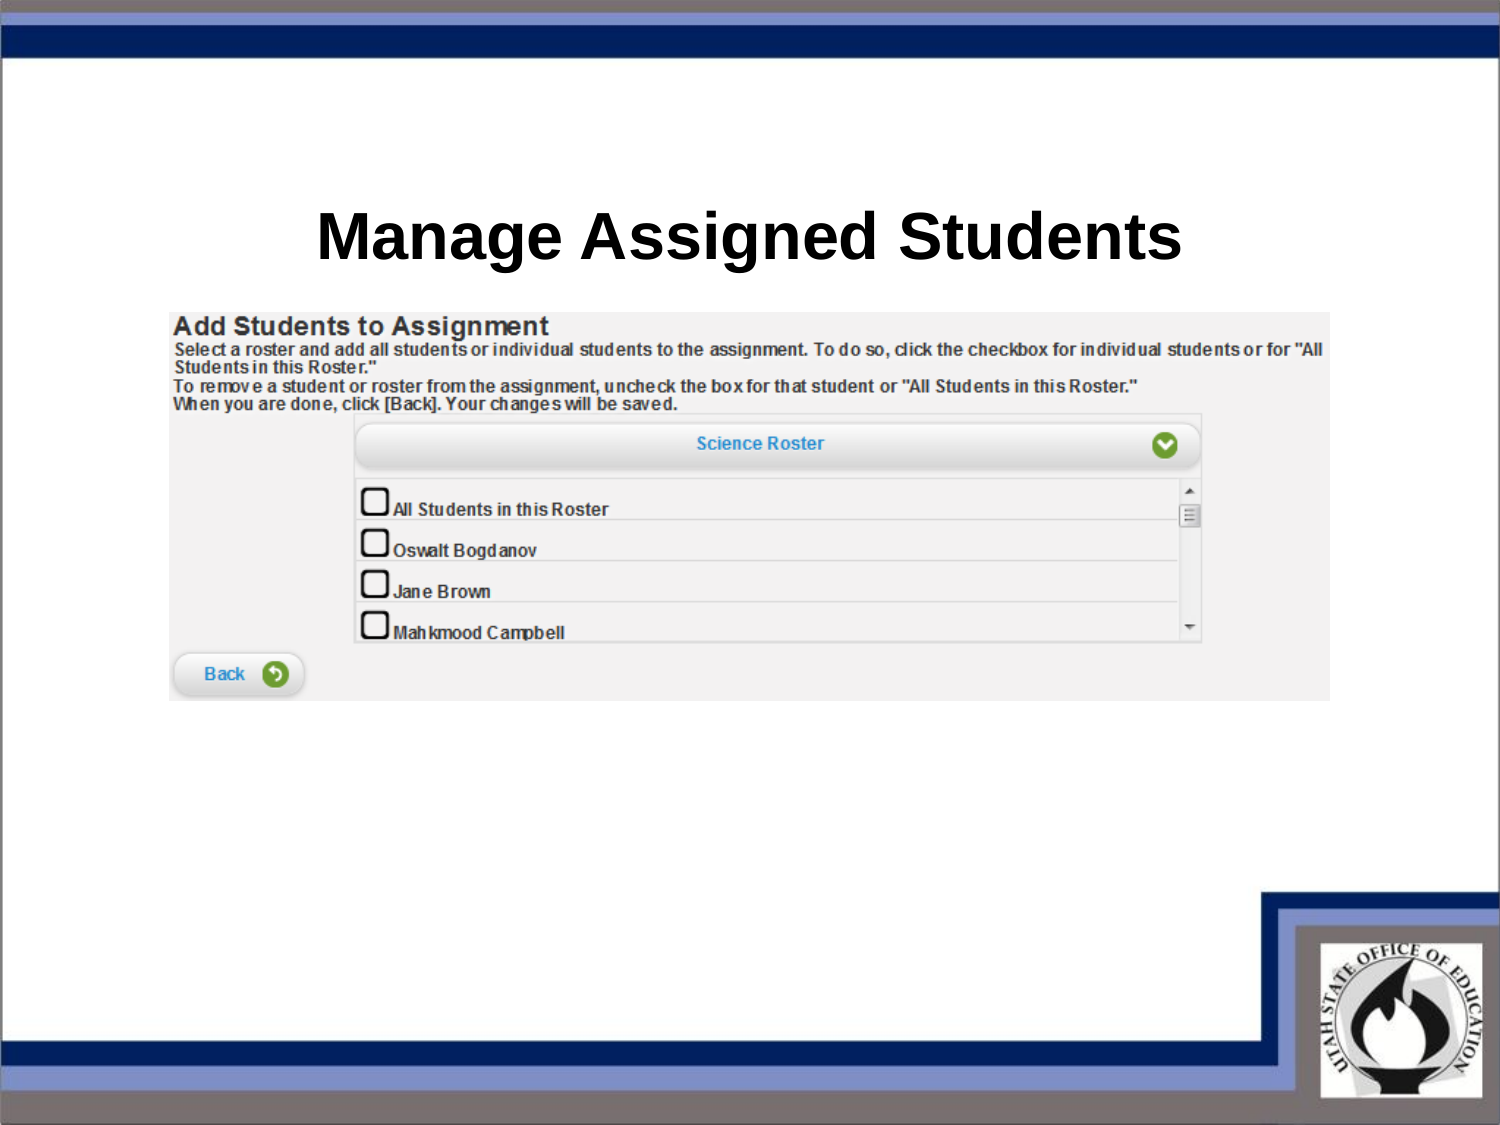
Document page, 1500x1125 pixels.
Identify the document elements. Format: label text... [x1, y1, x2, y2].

title Manage Assigned Students [103, 185, 1397, 281]
picture [0, 0, 1500, 1125]
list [169, 312, 1331, 701]
